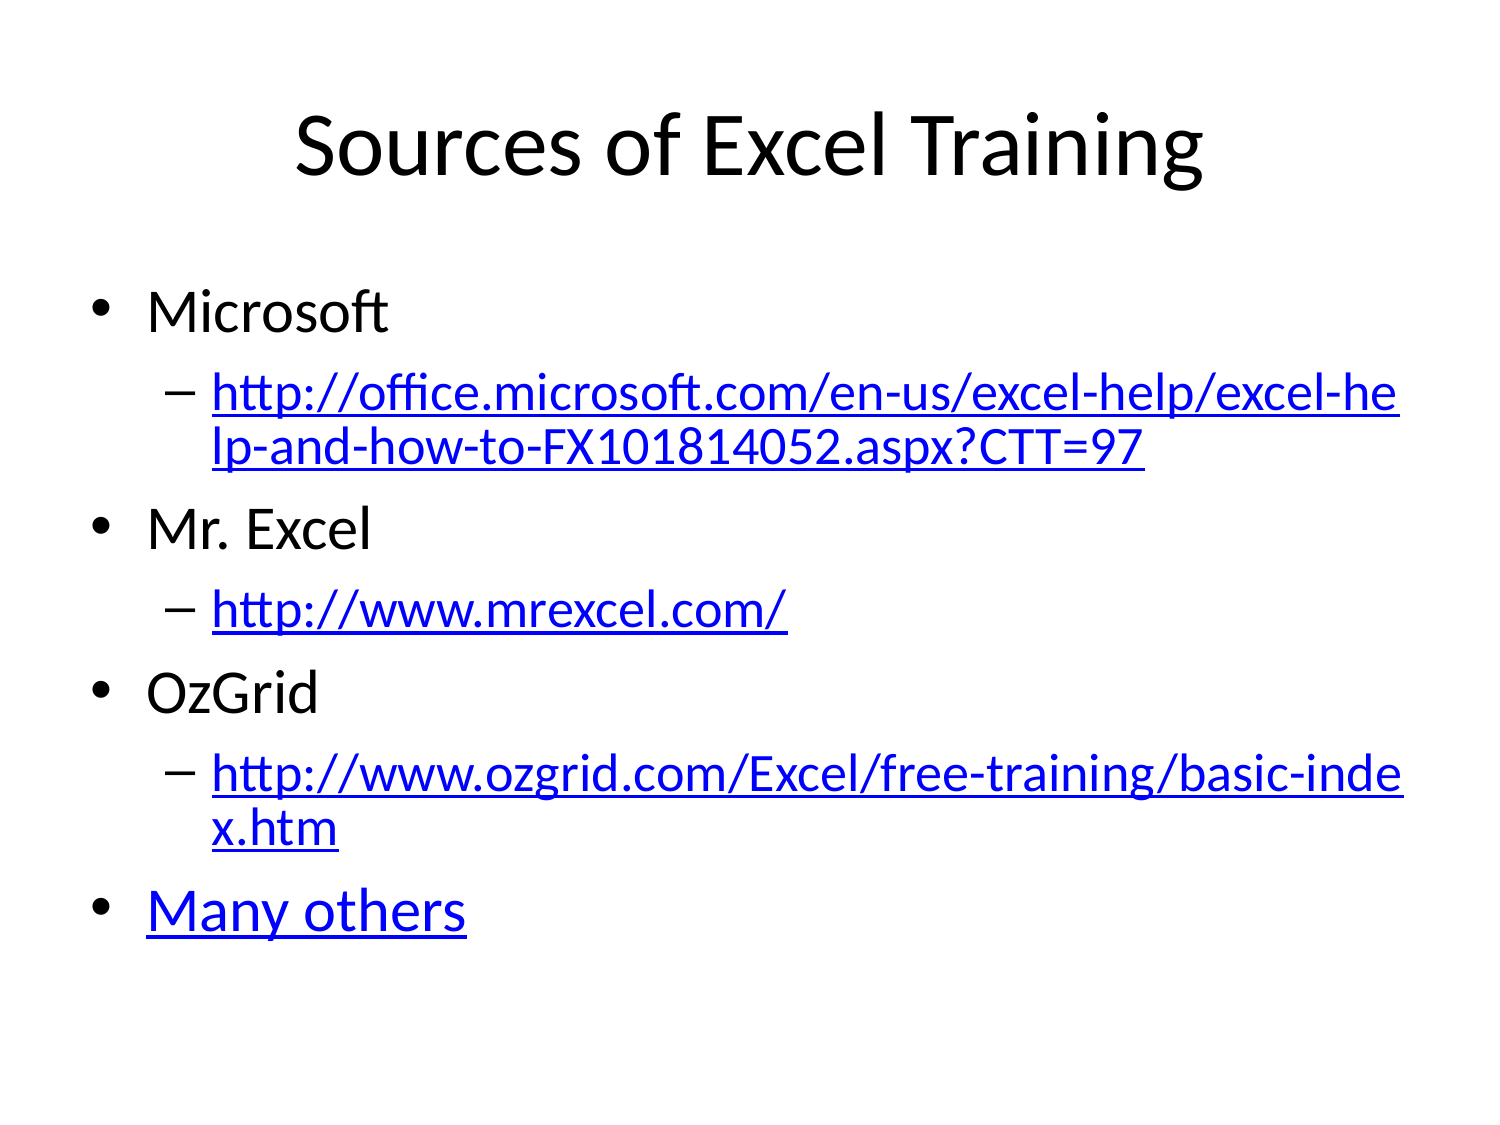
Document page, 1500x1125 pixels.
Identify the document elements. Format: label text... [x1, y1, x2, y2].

title Sources of Excel Training [74, 44, 1426, 233]
list Microsoft http://office.microsoft.com/en-us/excel-help/excel-help-and-how-to-FX101814052.aspx?CTT=97 Mr. Excel http://www.mrexcel.com/ OzGrid http://www.ozgrid.com/Excel/free-training/basic-index.htm Many others [74, 262, 1426, 1006]
